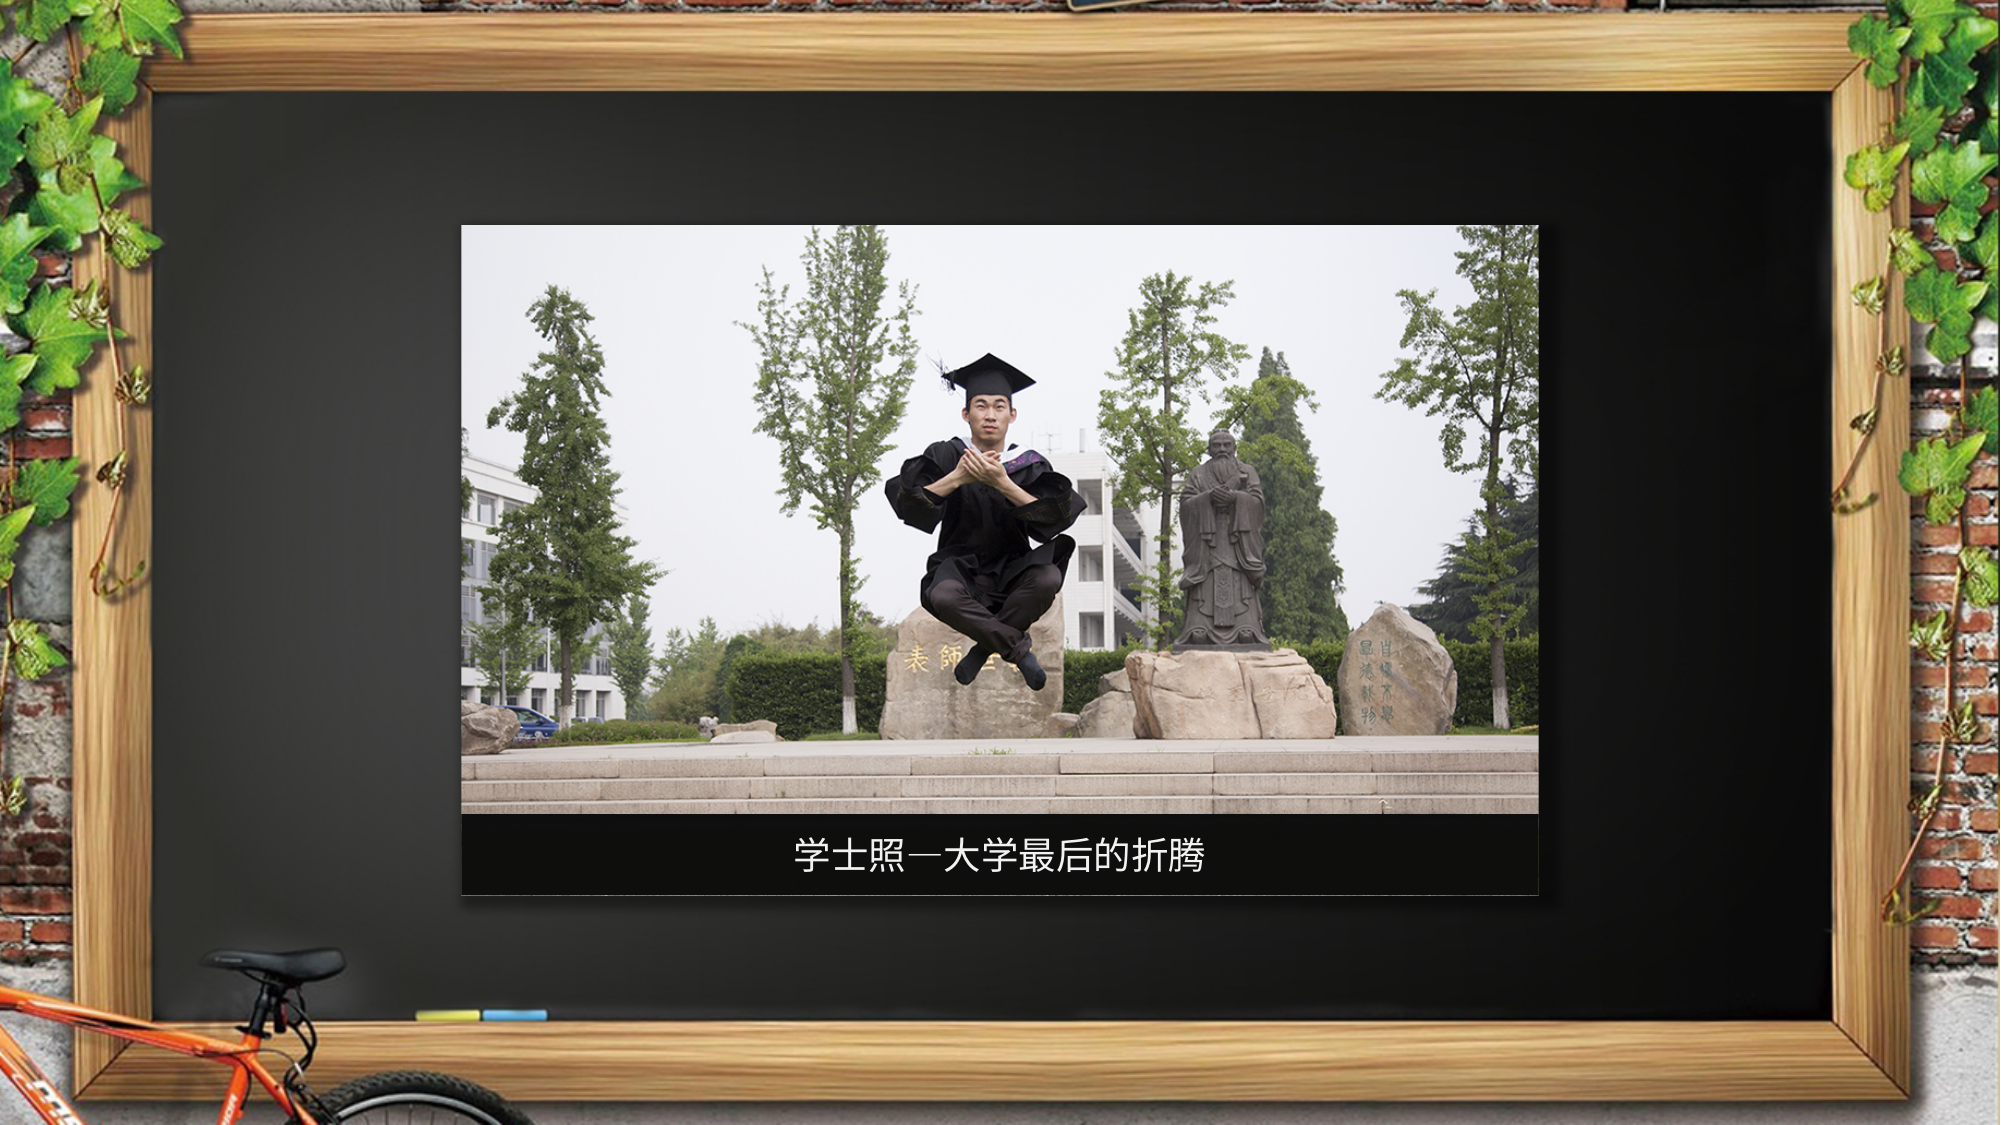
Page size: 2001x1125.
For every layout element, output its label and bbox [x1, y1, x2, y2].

text_box [461, 224, 1539, 896]
picture [0, 0, 2000, 1125]
